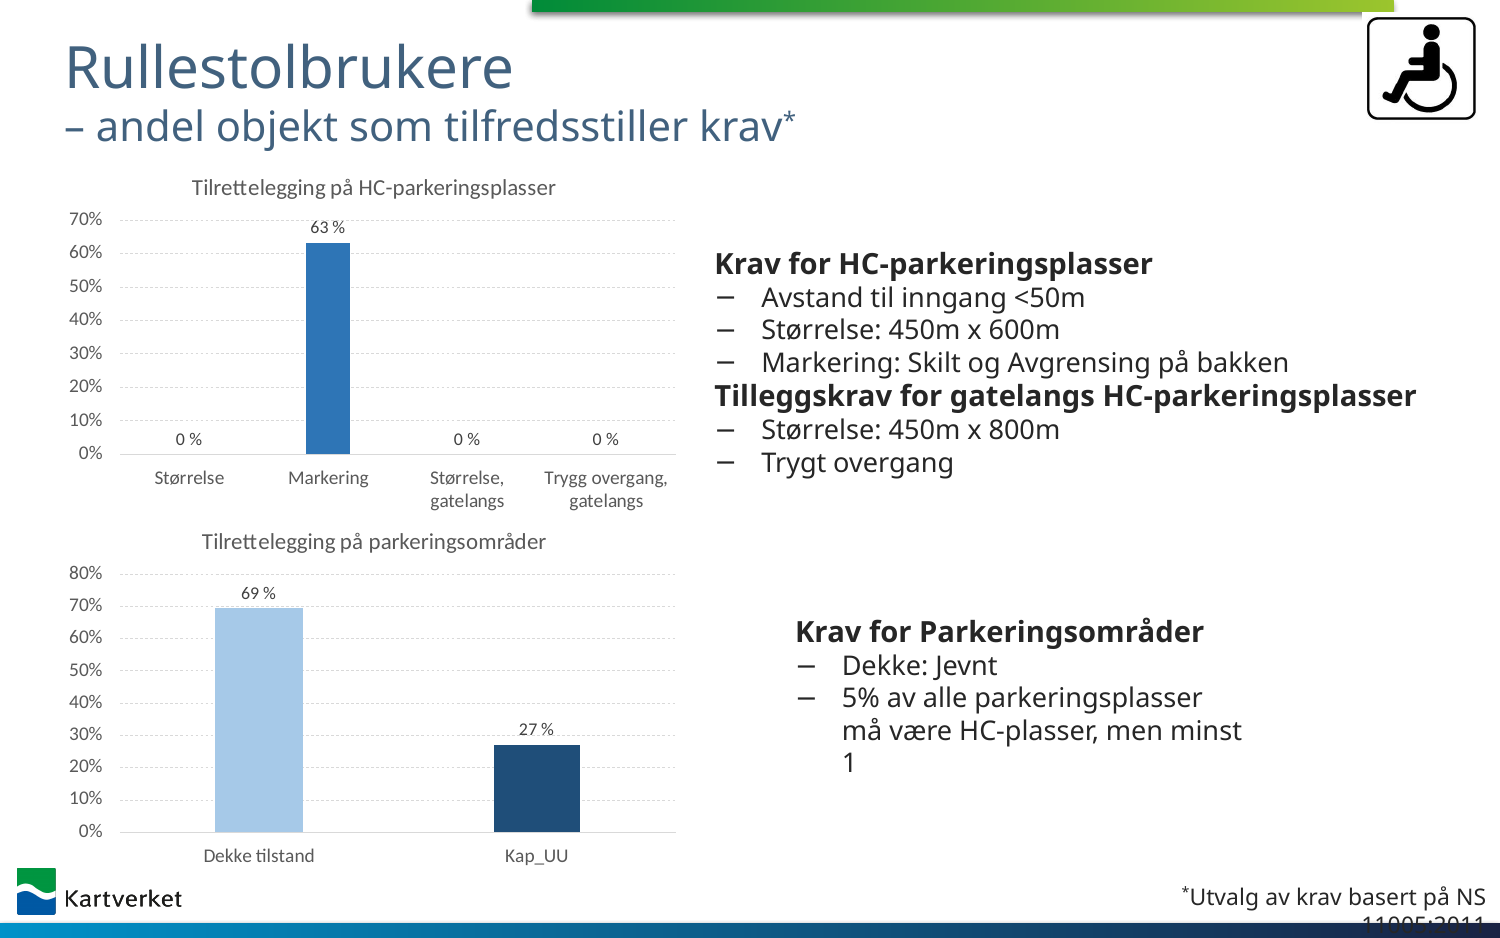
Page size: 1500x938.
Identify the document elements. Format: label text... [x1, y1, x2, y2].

text_box Krav for Parkeringsområder Dekke: Jevnt 5% av alle parkeringsplasser må være HC-plasser, men minst 1 [780, 605, 1261, 786]
picture [1362, 12, 1481, 126]
text_box *Utvalg av krav basert på NS 11005:2011 [1068, 873, 1500, 938]
picture [62, 166, 687, 519]
picture [62, 520, 687, 874]
text_box Rullestolbrukere – andel objekt som tilfredsstiller krav* [49, 25, 1431, 158]
text_box Krav for HC-parkeringsplasser Avstand til inngang <50m Størrelse: 450m x 600m Markering: Skilt og Avgrensing på bakken Tilleggskrav for gatelangs HC-parkeringsplasser Størrelse: 450m x 800m Trygt overgang [699, 237, 1433, 485]
